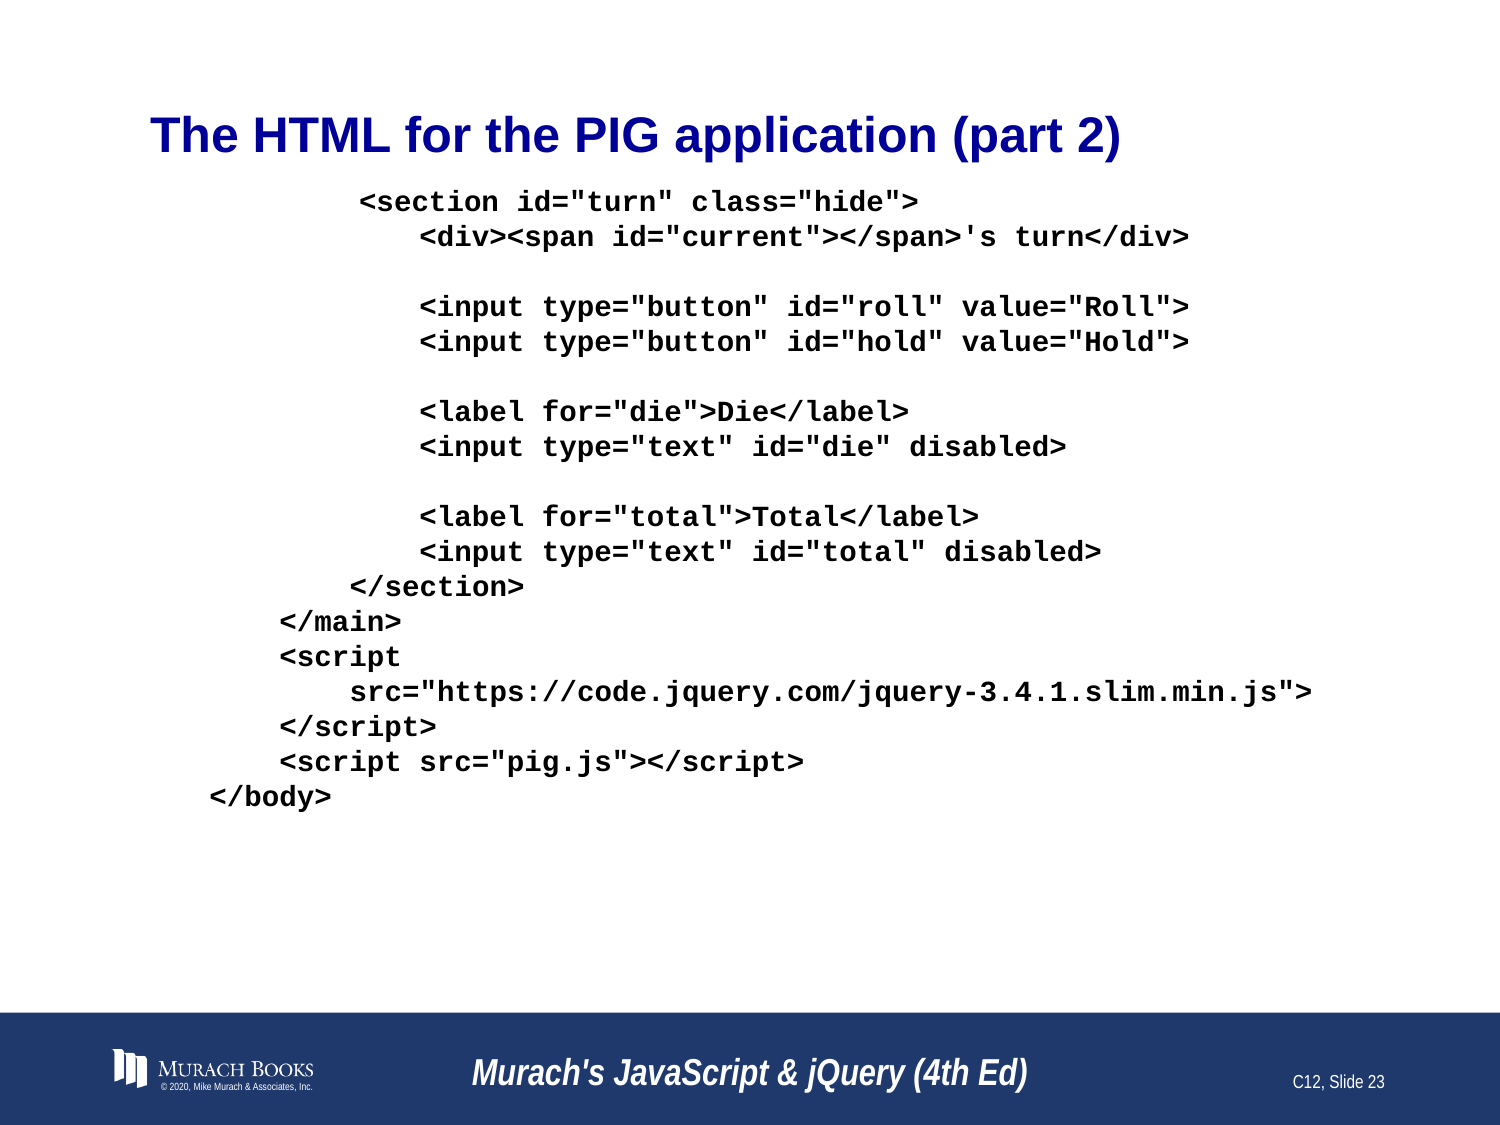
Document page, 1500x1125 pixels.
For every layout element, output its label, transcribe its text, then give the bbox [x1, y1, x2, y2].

list <section id="turn" class="hide"> <div><span id="current"></span>'s turn</div> <input type="button" id="roll" value="Roll"> <input type="button" id="hold" value="Hold"> <label for="die">Die</label> <input type="text" id="die" disabled> <label for="total">Total</label> <input type="text" id="total" disabled> </section> </main> <script src="https://code.jquery.com/jquery-3.4.1.slim.min.js"> </script> <script src="pig.js"></script> </body> [137, 174, 1350, 975]
slide_number Murach's JavaScript & jQuery (4th Ed) [463, 1025, 1050, 1100]
title The HTML for the PIG application (part 2) [150, 102, 1350, 164]
footer © 2020, Mike Murach & Associates, Inc. [12, 1025, 463, 1100]
slide_number C12, Slide 23 [1087, 1025, 1400, 1100]
